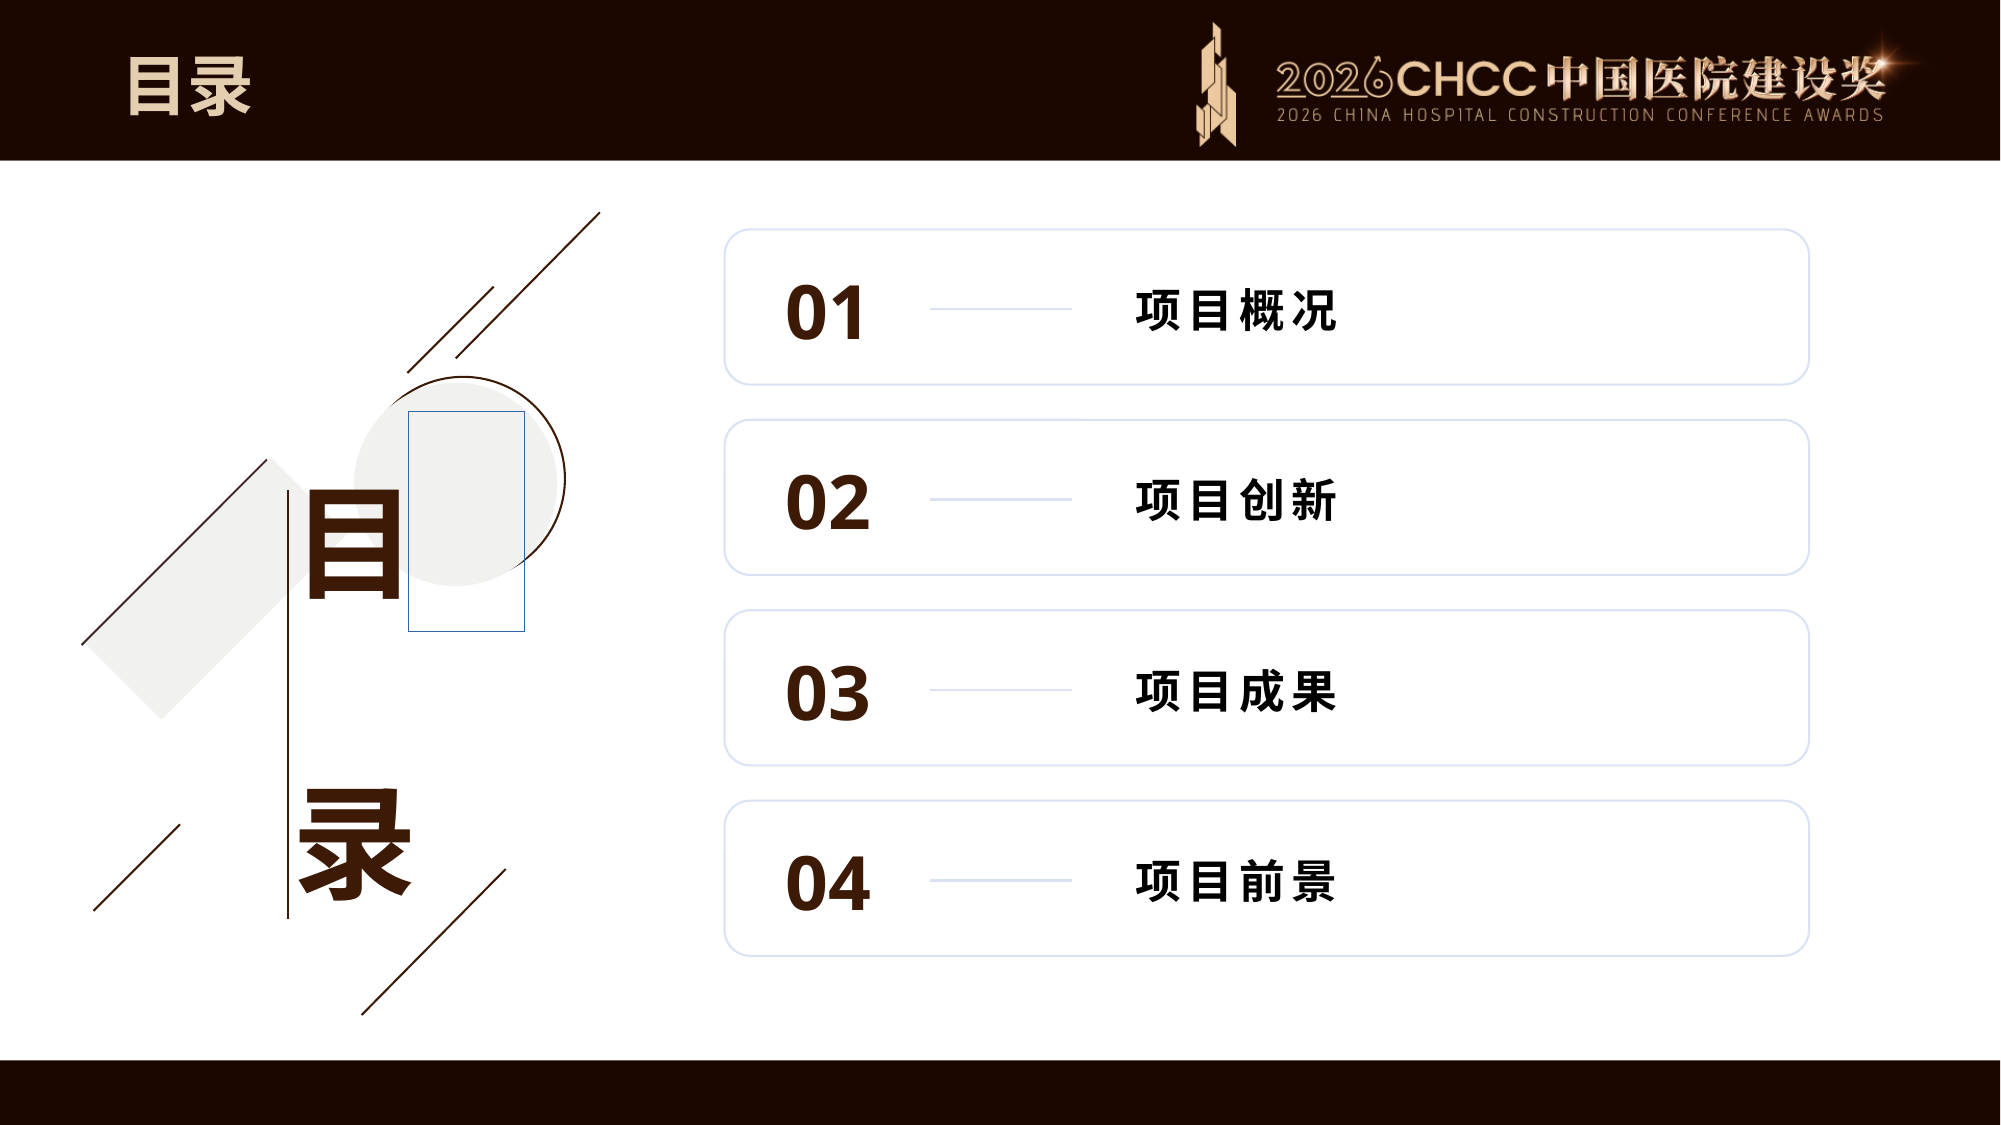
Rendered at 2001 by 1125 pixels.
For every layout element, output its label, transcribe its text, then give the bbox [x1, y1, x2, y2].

text_box 项目概况 [1135, 265, 1798, 353]
text_box 项目创新 [1135, 455, 1798, 544]
text_box [723, 799, 1811, 957]
text_box 04 [739, 812, 918, 949]
text_box [723, 418, 1811, 576]
text_box 01 [739, 240, 918, 378]
text_box 03 [739, 621, 918, 759]
text_box 目录 [106, 36, 563, 132]
text_box 项目前景 [1135, 836, 1798, 925]
text_box [723, 228, 1811, 386]
text_box 02 [739, 431, 918, 568]
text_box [81, 211, 601, 1016]
picture [0, 0, 2001, 1125]
text_box [723, 609, 1811, 767]
text_box 项目成果 [1135, 646, 1798, 734]
